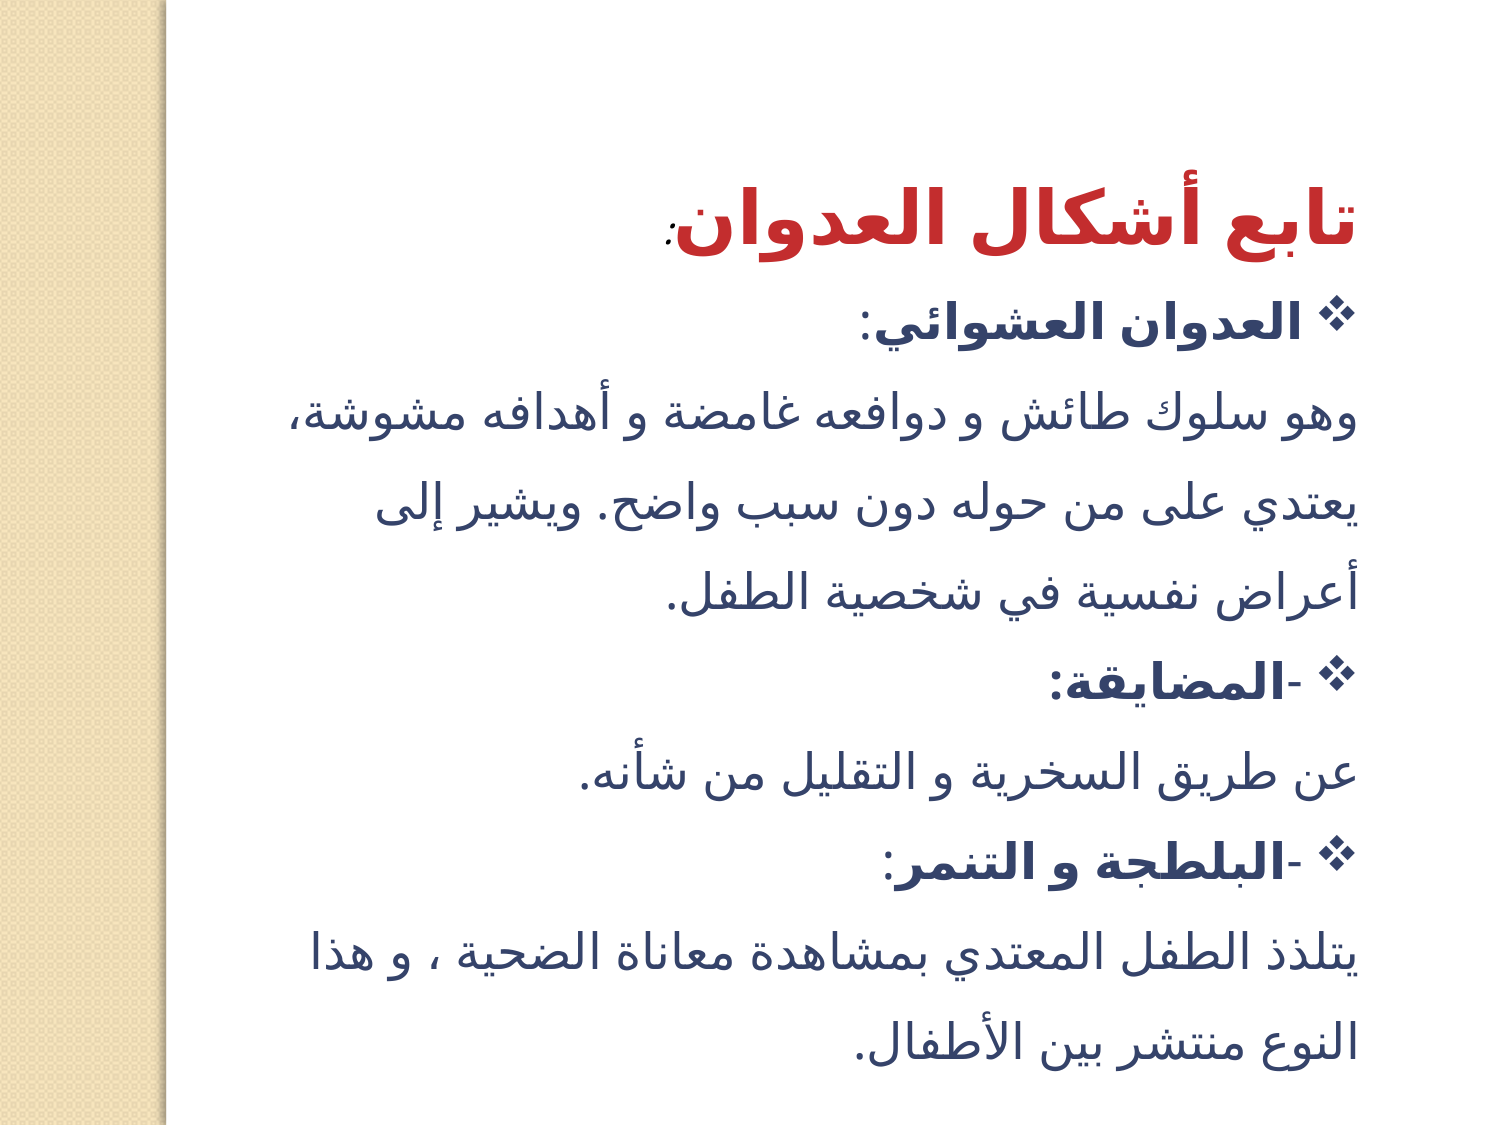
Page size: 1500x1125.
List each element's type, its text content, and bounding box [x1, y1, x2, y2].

text_box تابع أشكال العدوان: العدوان العشوائي: وهو سلوك طائش و دوافعه غامضة و أهدافه مشوشة، يعتدي على من حوله دون سبب واضح. ويشير إلى أعراض نفسية في شخصية الطفل. -المضايقة: عن طريق السخرية و التقليل من شأنه. -البلطجة و التنمر: يتلذذ الطفل المعتدي بمشاهدة معاناة الضحية ، و هذا النوع منتشر بين الأطفال. [237, 162, 1375, 1078]
